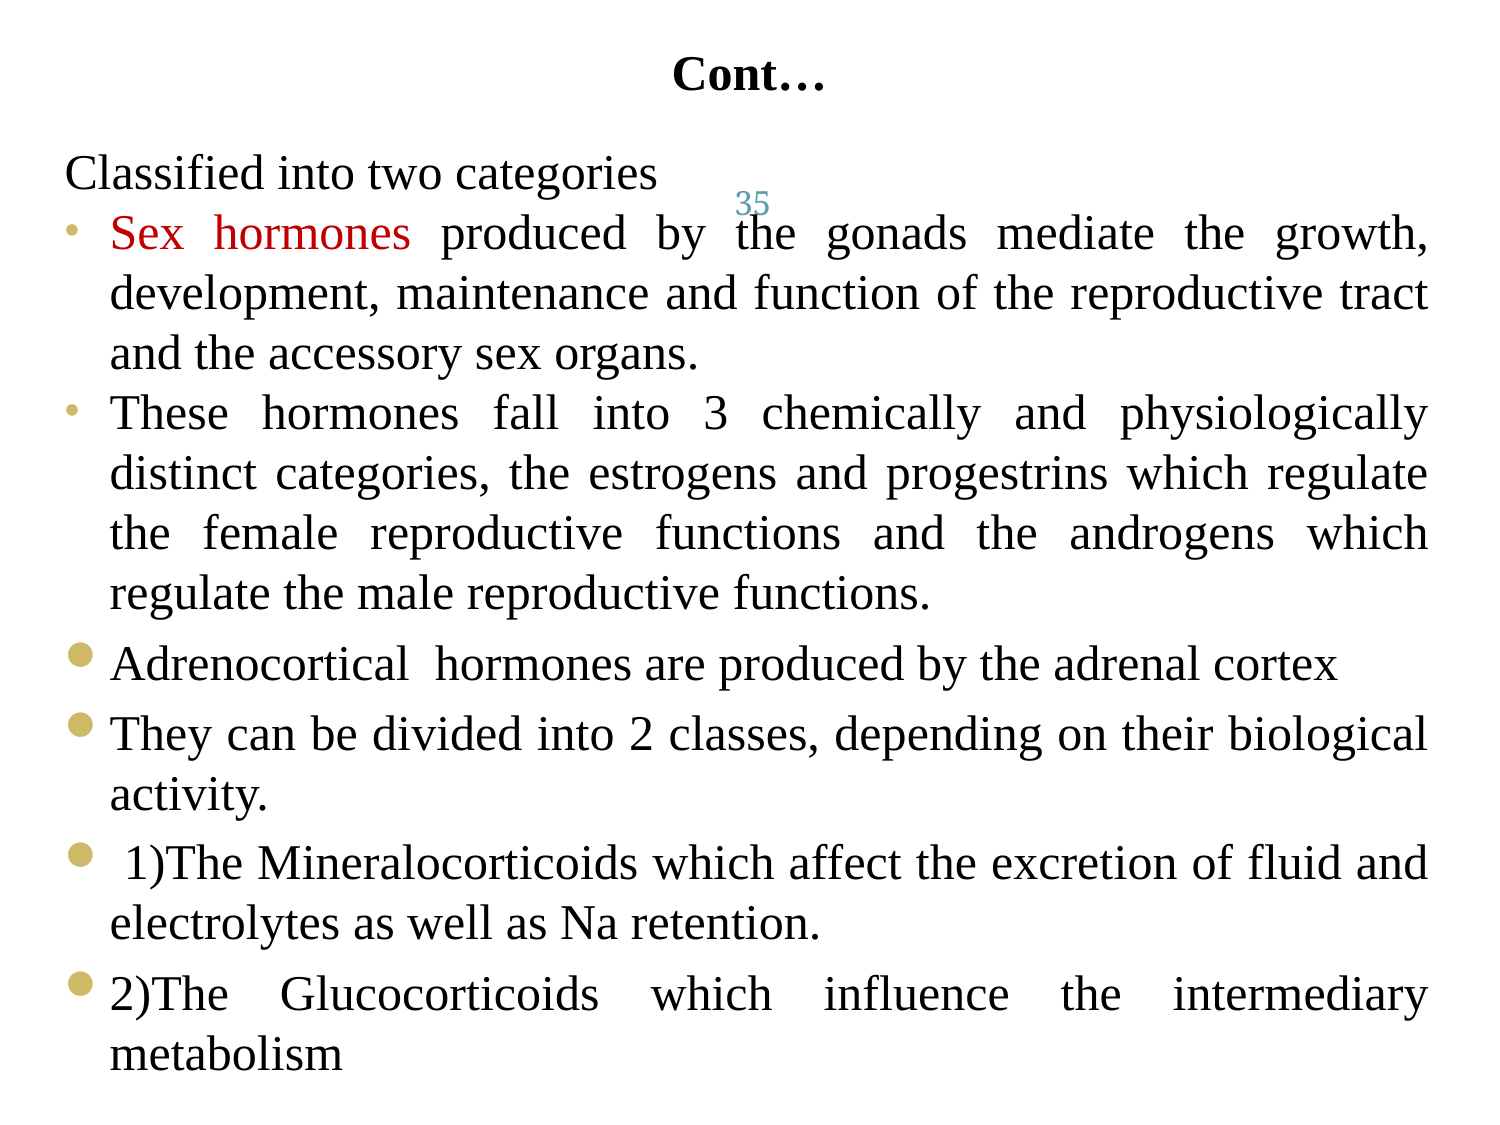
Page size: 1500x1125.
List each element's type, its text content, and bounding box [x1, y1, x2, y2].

title Cont… [49, 24, 1450, 100]
list Classified into two categories Sex hormones produced by the gonads mediate the growth, development, maintenance and function of the reproductive tract and the accessory sex organs. These hormones fall into 3 chemically and physiologically distinct categories, the estrogens and progestrins which regulate the female reproductive functions and the androgens which regulate the male reproductive functions. Adrenocortical hormones are produced by the adrenal cortex They can be divided into 2 classes, depending on their biological activity. 1)The Mineralocorticoids which affect the excretion of fluid and electrolytes as well as Na retention. 2)The Glucocorticoids which influence the intermediary metabolism [49, 125, 1445, 1088]
slide_number 35 [715, 168, 791, 241]
